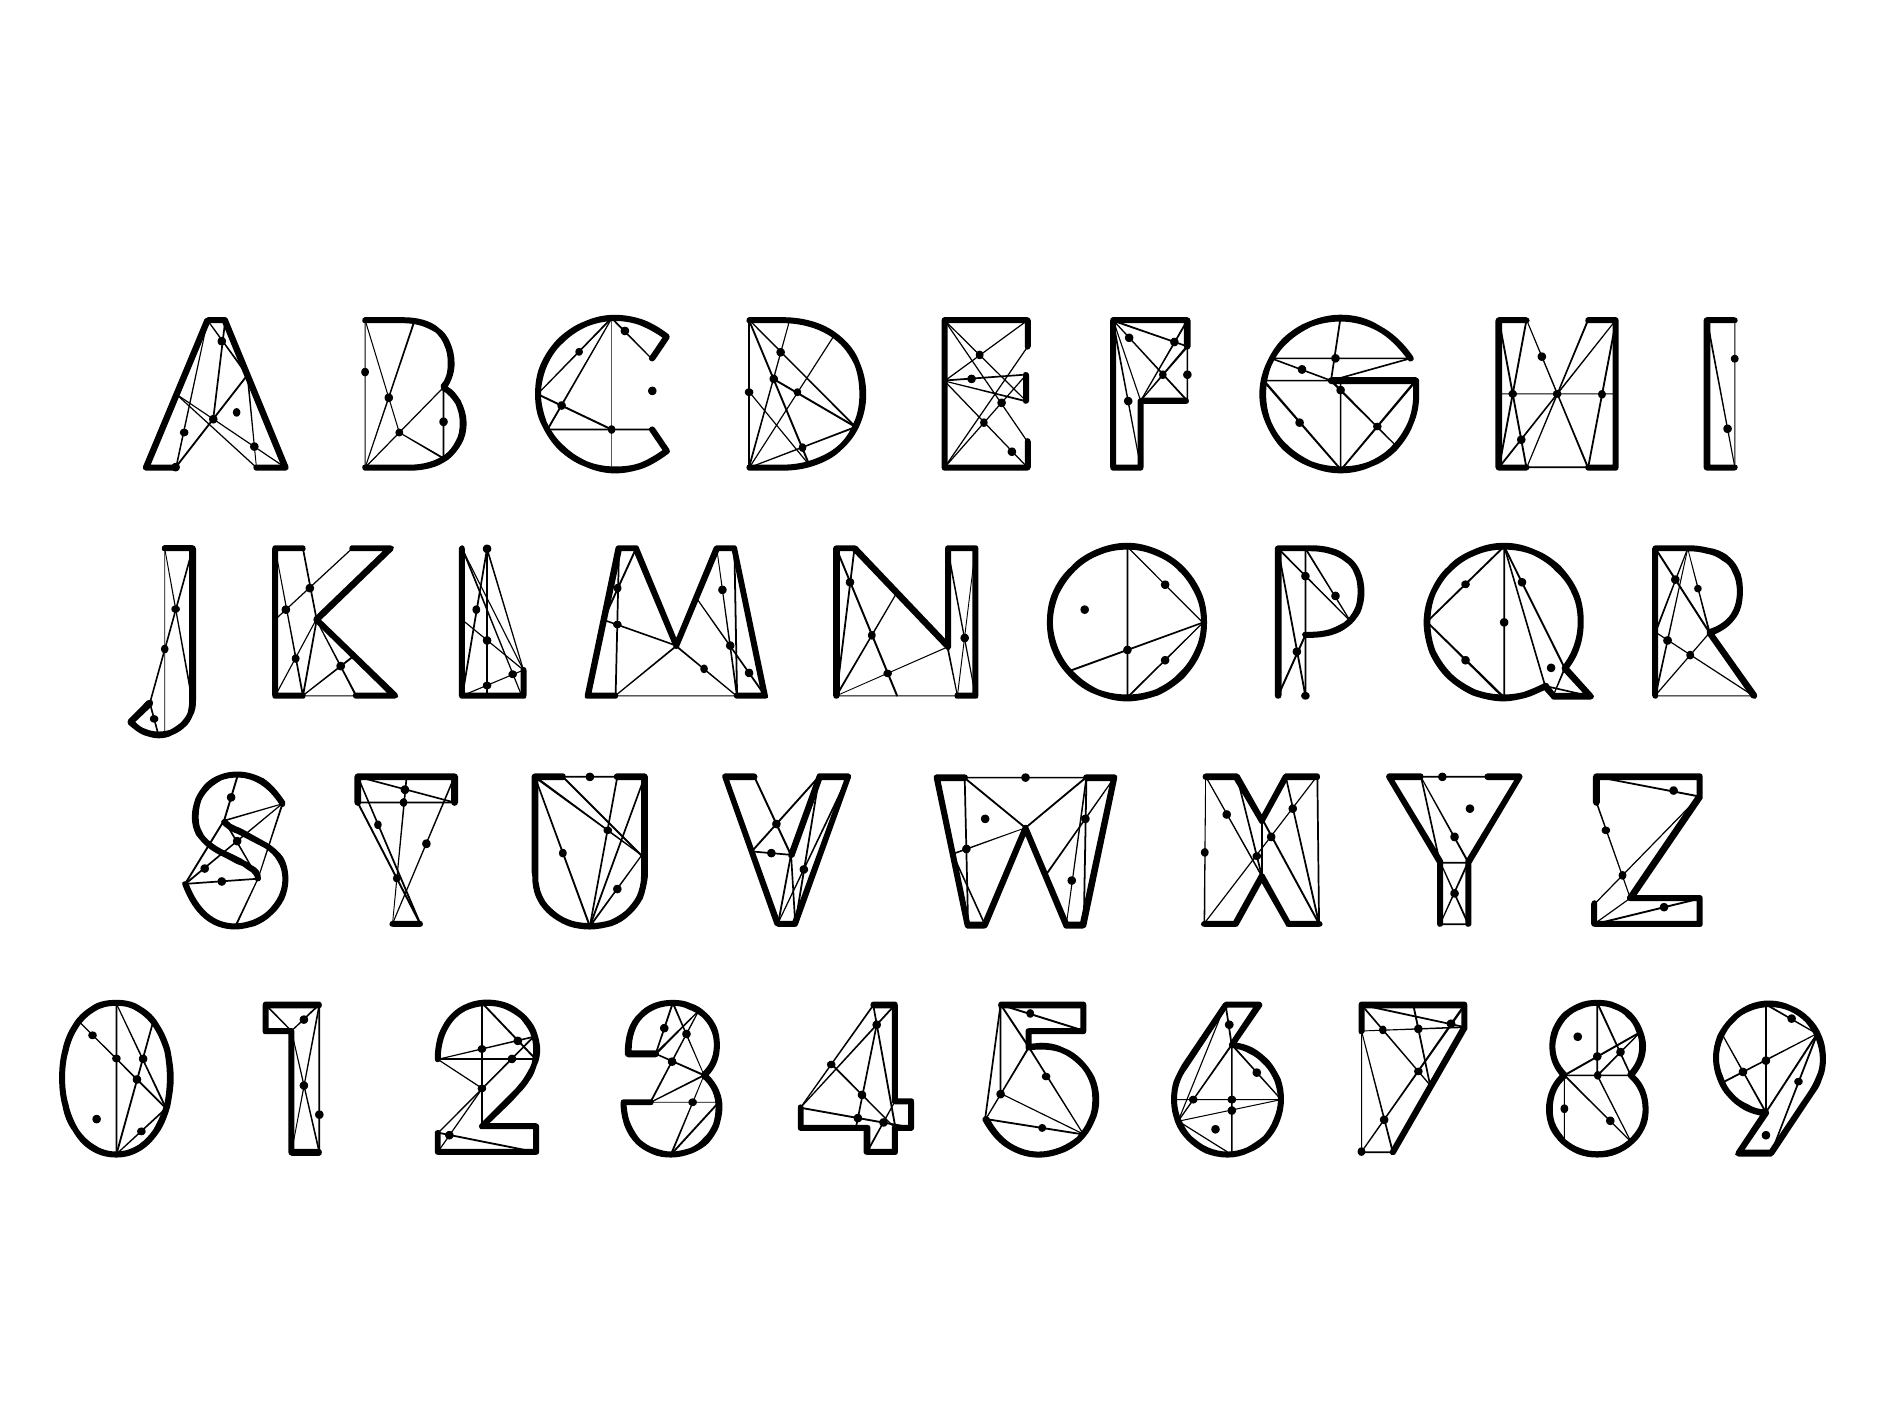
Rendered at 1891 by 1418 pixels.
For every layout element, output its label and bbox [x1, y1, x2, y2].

text_box [58, 312, 1827, 1158]
